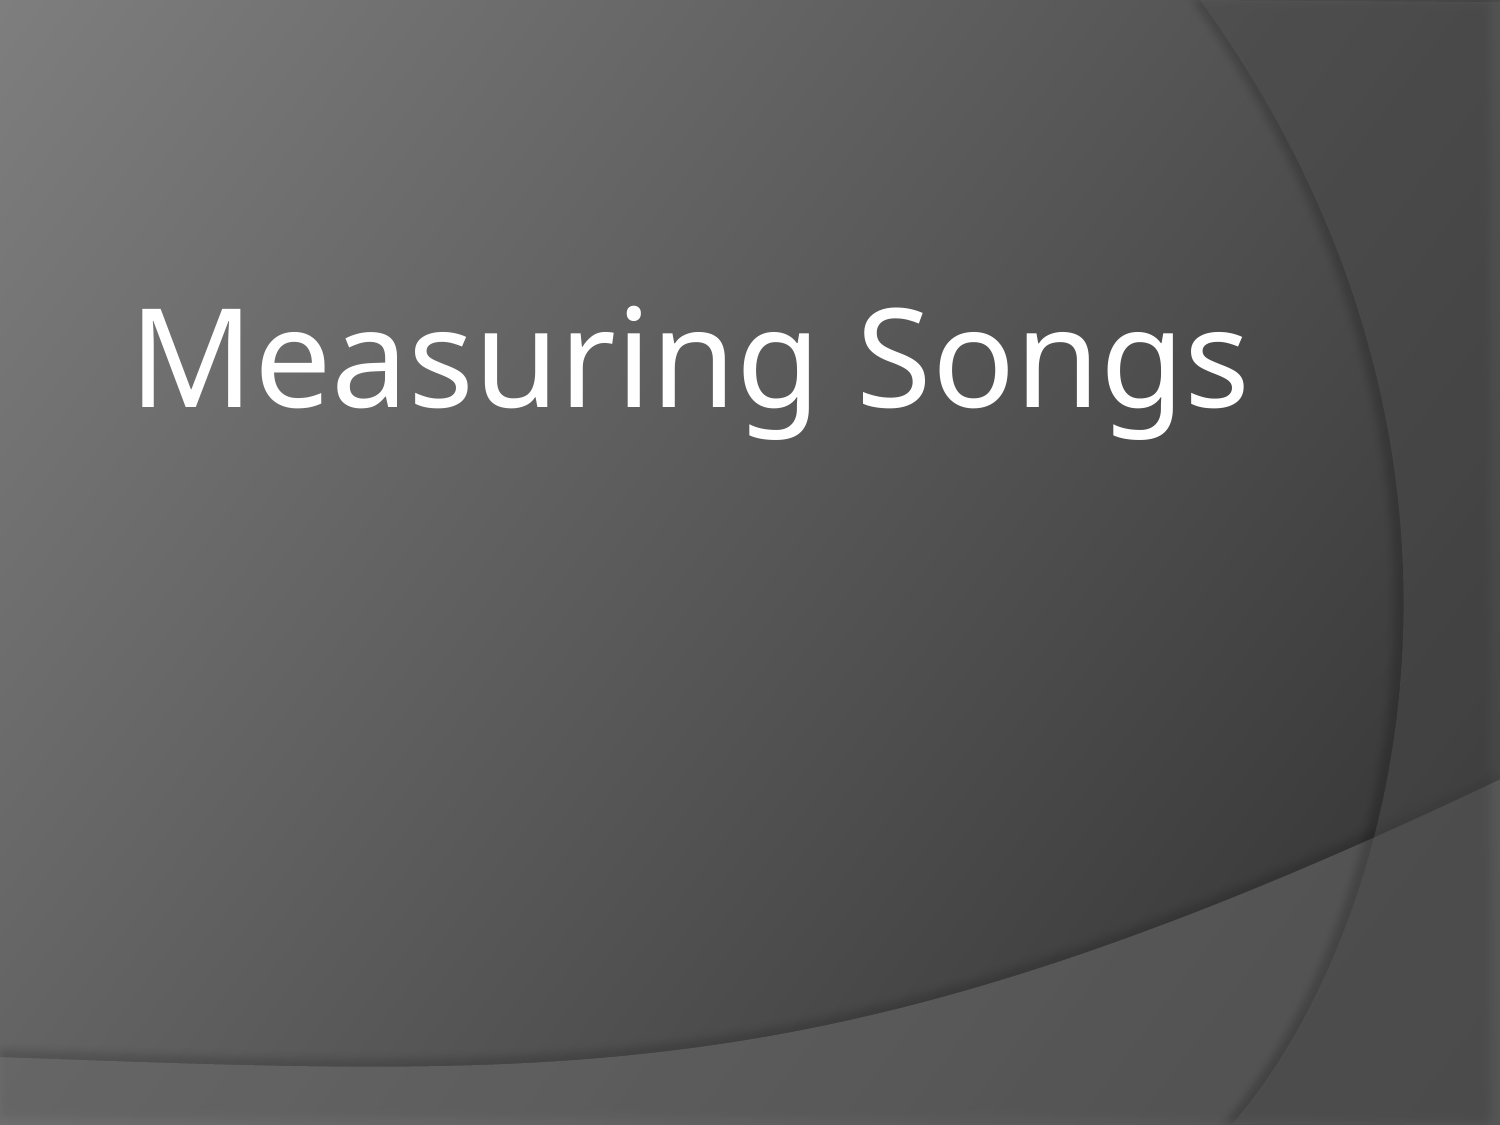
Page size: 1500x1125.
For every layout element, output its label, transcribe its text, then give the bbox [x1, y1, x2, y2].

list Measuring Songs [75, 262, 1300, 1005]
